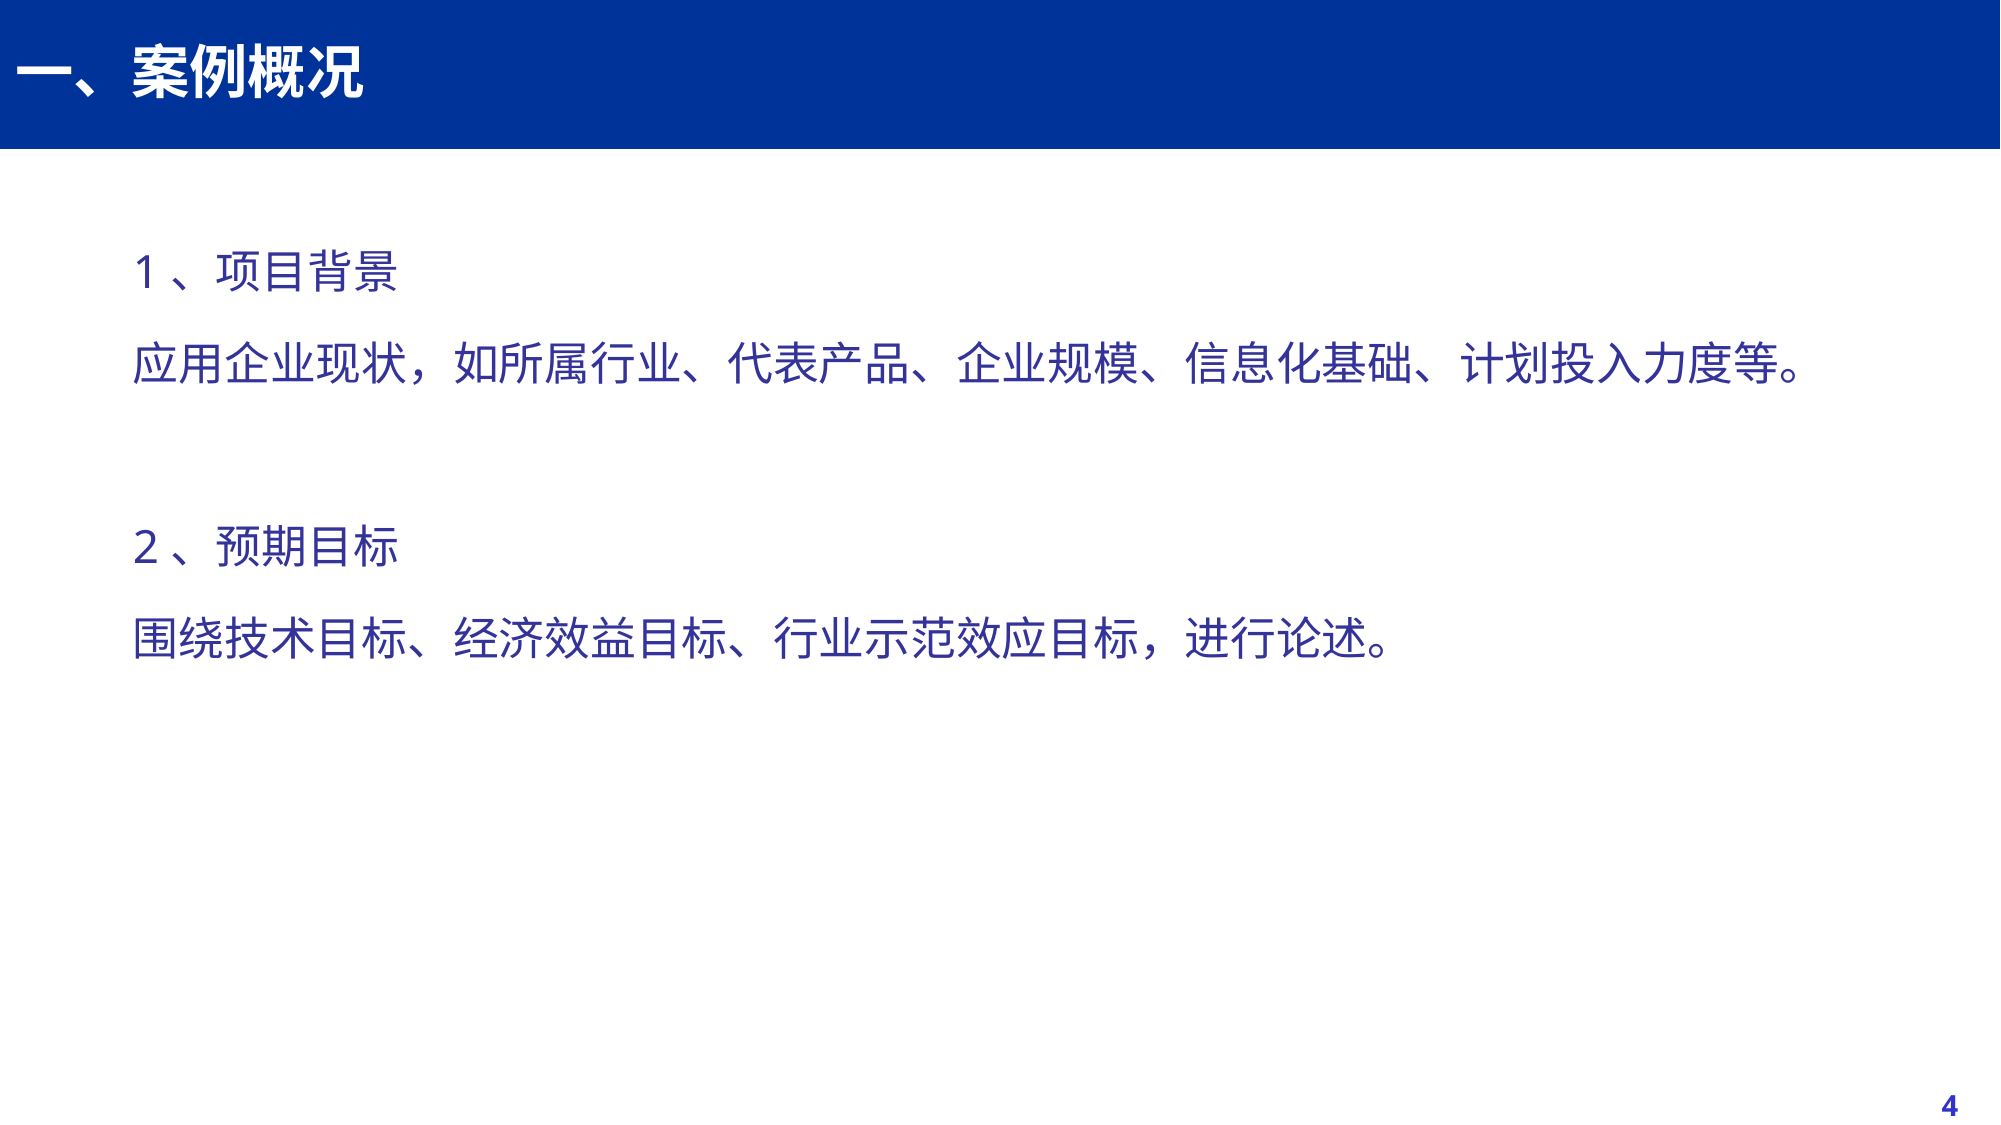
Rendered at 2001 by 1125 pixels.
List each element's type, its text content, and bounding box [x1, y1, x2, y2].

text_box 1、项目背景 应用企业现状，如所属行业、代表产品、企业规模、信息化基础、计划投入力度等。 2、预期目标 围绕技术目标、经济效益目标、行业示范效应目标，进行论述。 [43, 208, 1898, 764]
title 一、案例概况 [0, 0, 2000, 145]
